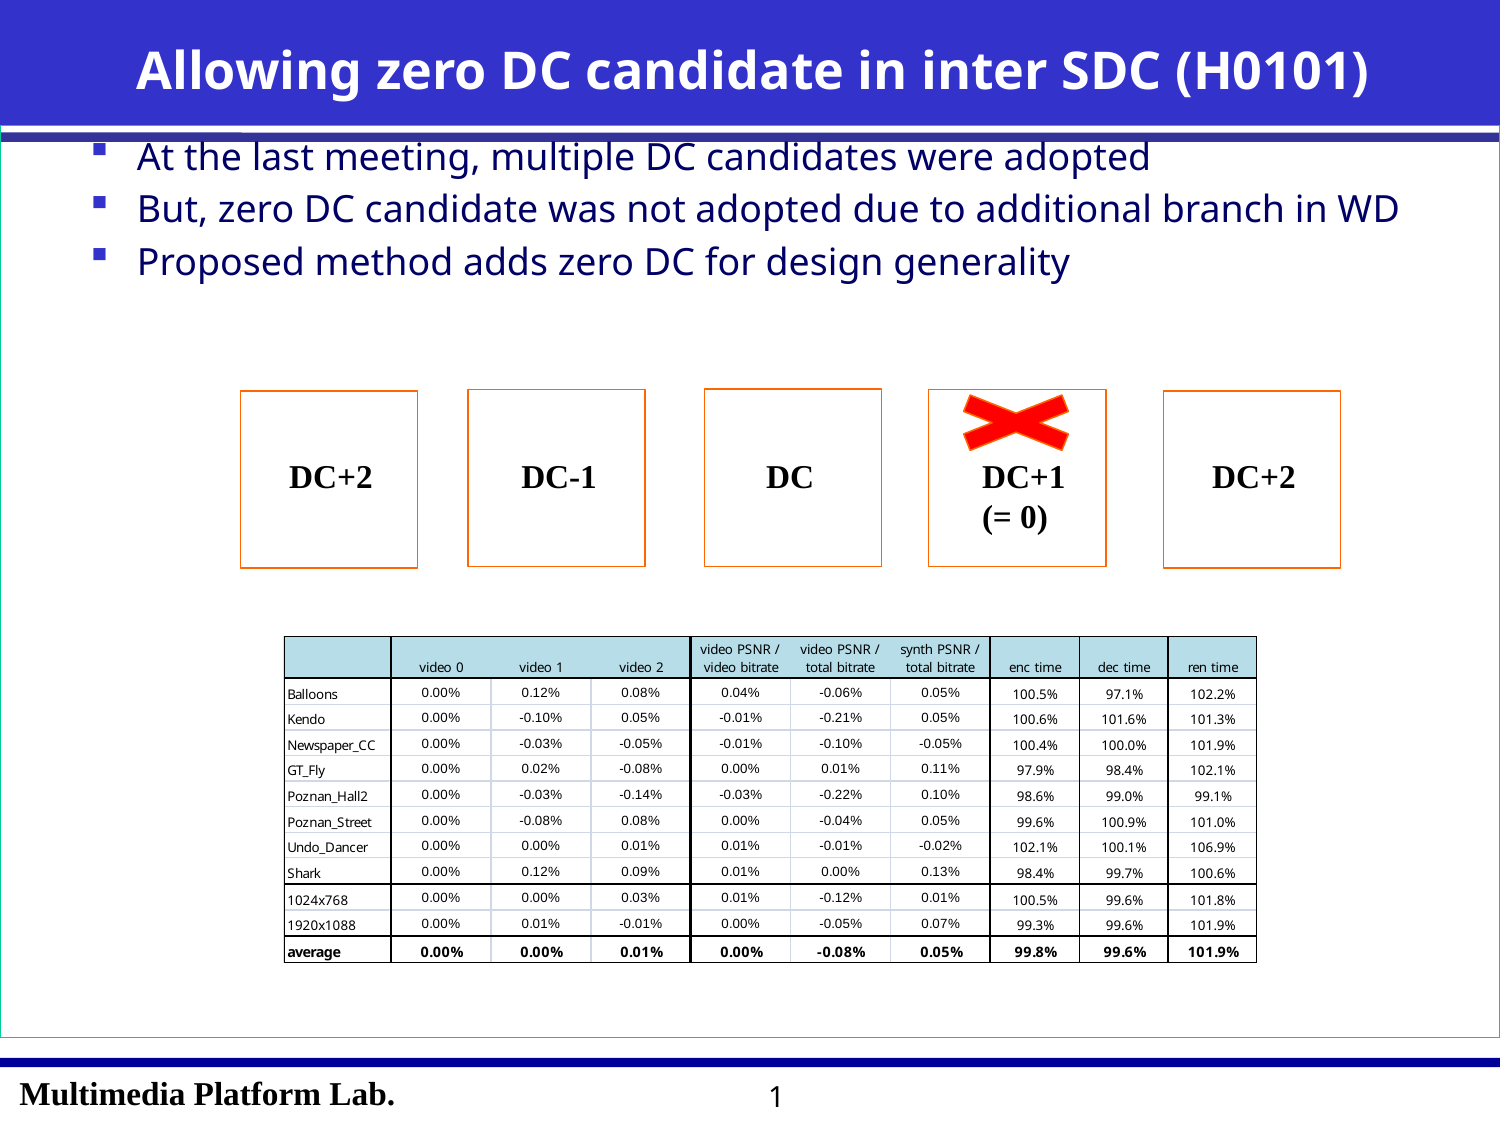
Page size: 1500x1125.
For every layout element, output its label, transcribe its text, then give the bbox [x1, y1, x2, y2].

text_box [1163, 390, 1341, 568]
text_box [240, 390, 418, 568]
text_box [928, 389, 1106, 567]
text_box [468, 389, 646, 567]
text_box DC [751, 448, 858, 503]
text_box [963, 395, 1069, 451]
text_box DC+1 (= 0) [967, 448, 1095, 543]
list At the last meeting, multiple DC candidates were adopted But, zero DC candidate was not adopted due to additional branch in WD Proposed method adds zero DC for design generality [0, 125, 1500, 1038]
picture [283, 635, 1259, 965]
text_box DC-1 [506, 448, 613, 503]
slide_number 1 [662, 1070, 801, 1121]
text_box [704, 389, 882, 567]
title Allowing zero DC candidate in inter SDC (H0101) [46, 12, 1460, 125]
text_box DC+2 [1197, 448, 1331, 503]
text_box DC+2 [274, 448, 398, 503]
